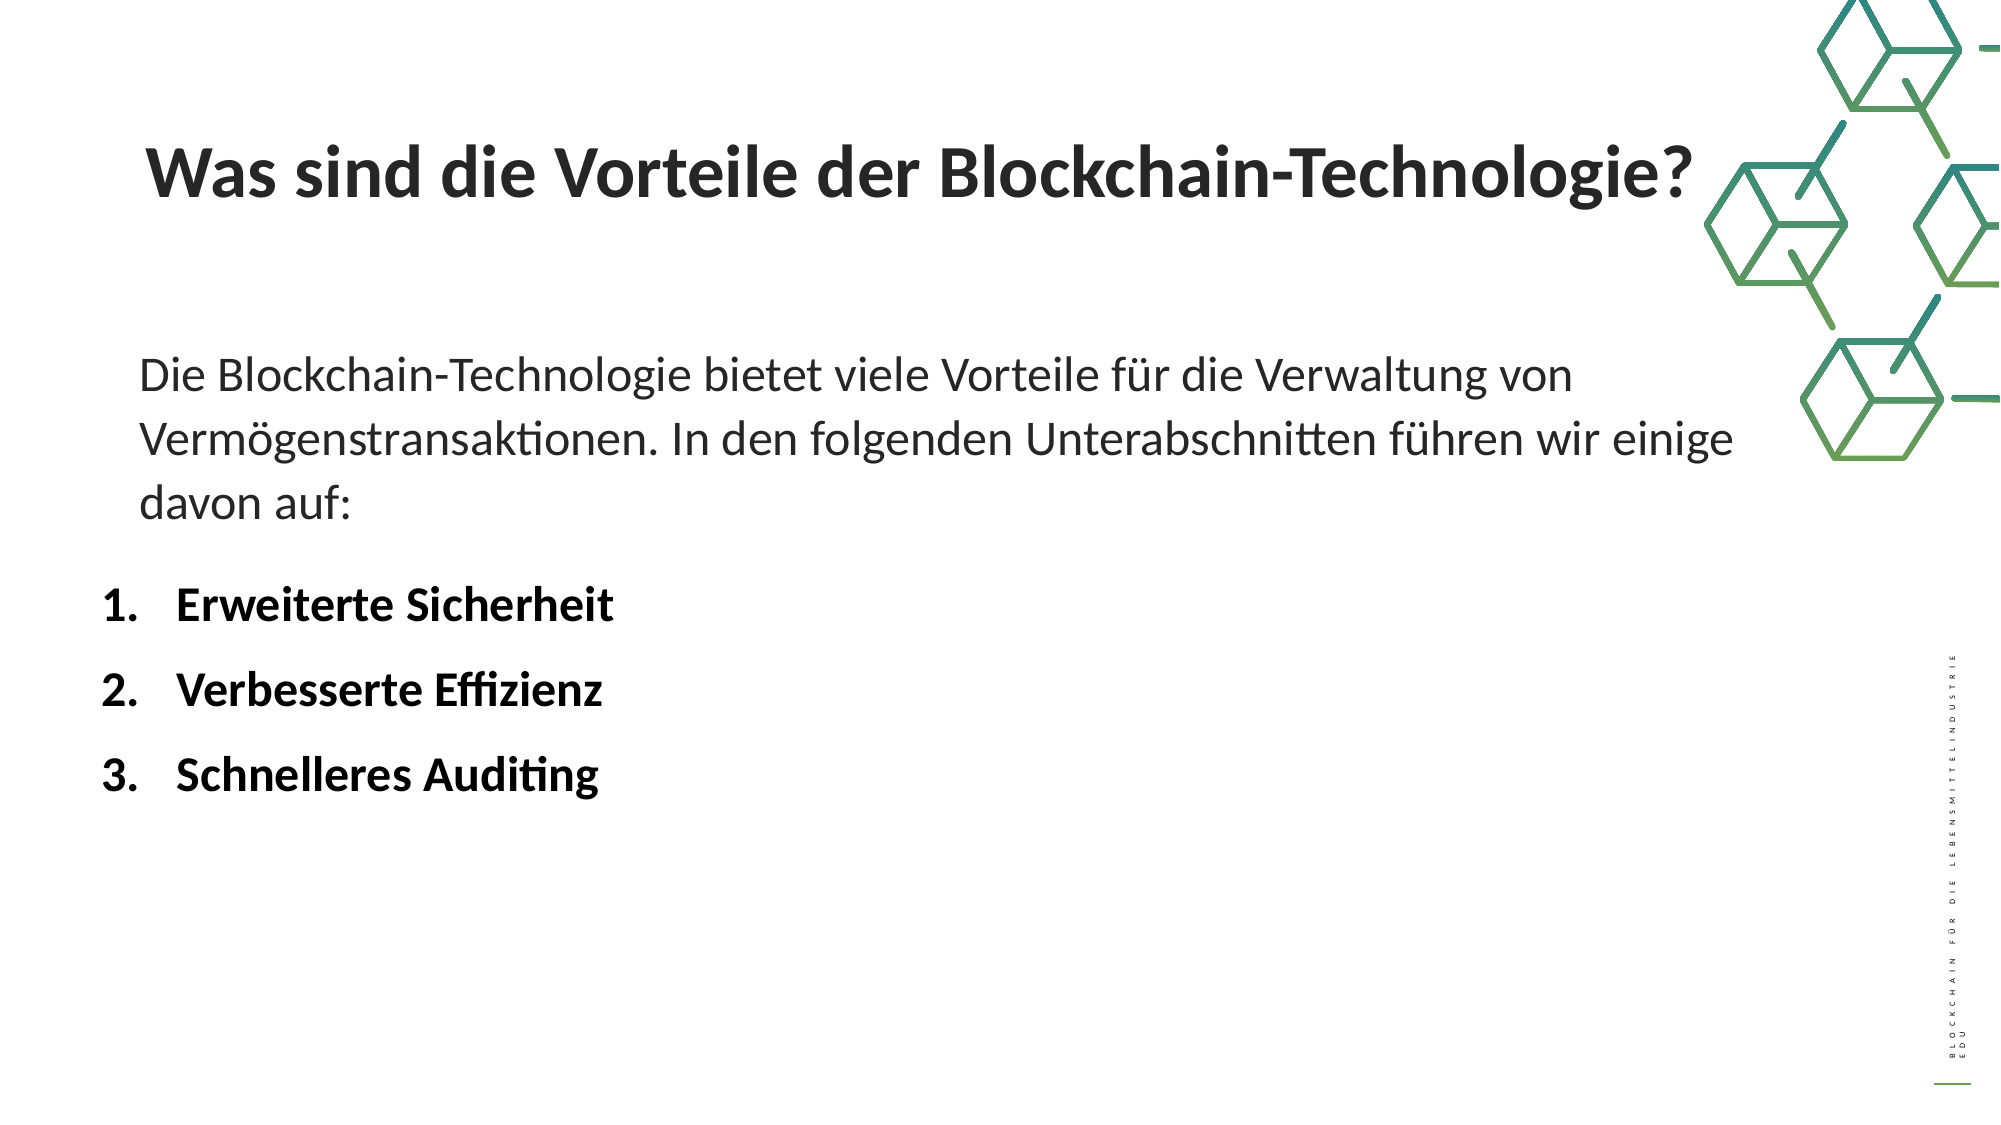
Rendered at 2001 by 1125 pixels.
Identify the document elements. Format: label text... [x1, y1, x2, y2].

list Was sind die Vorteile der Blockchain-Technologie? [130, 124, 1704, 337]
list Die Blockchain-Technologie bietet viele Vorteile für die Verwaltung von Vermögenstransaktionen. In den folgenden Unterabschnitten führen wir einige davon auf: Erweiterte Sicherheit Verbesserte Effizienz Schnelleres Auditing [86, 329, 1825, 1100]
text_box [1704, 0, 2000, 461]
